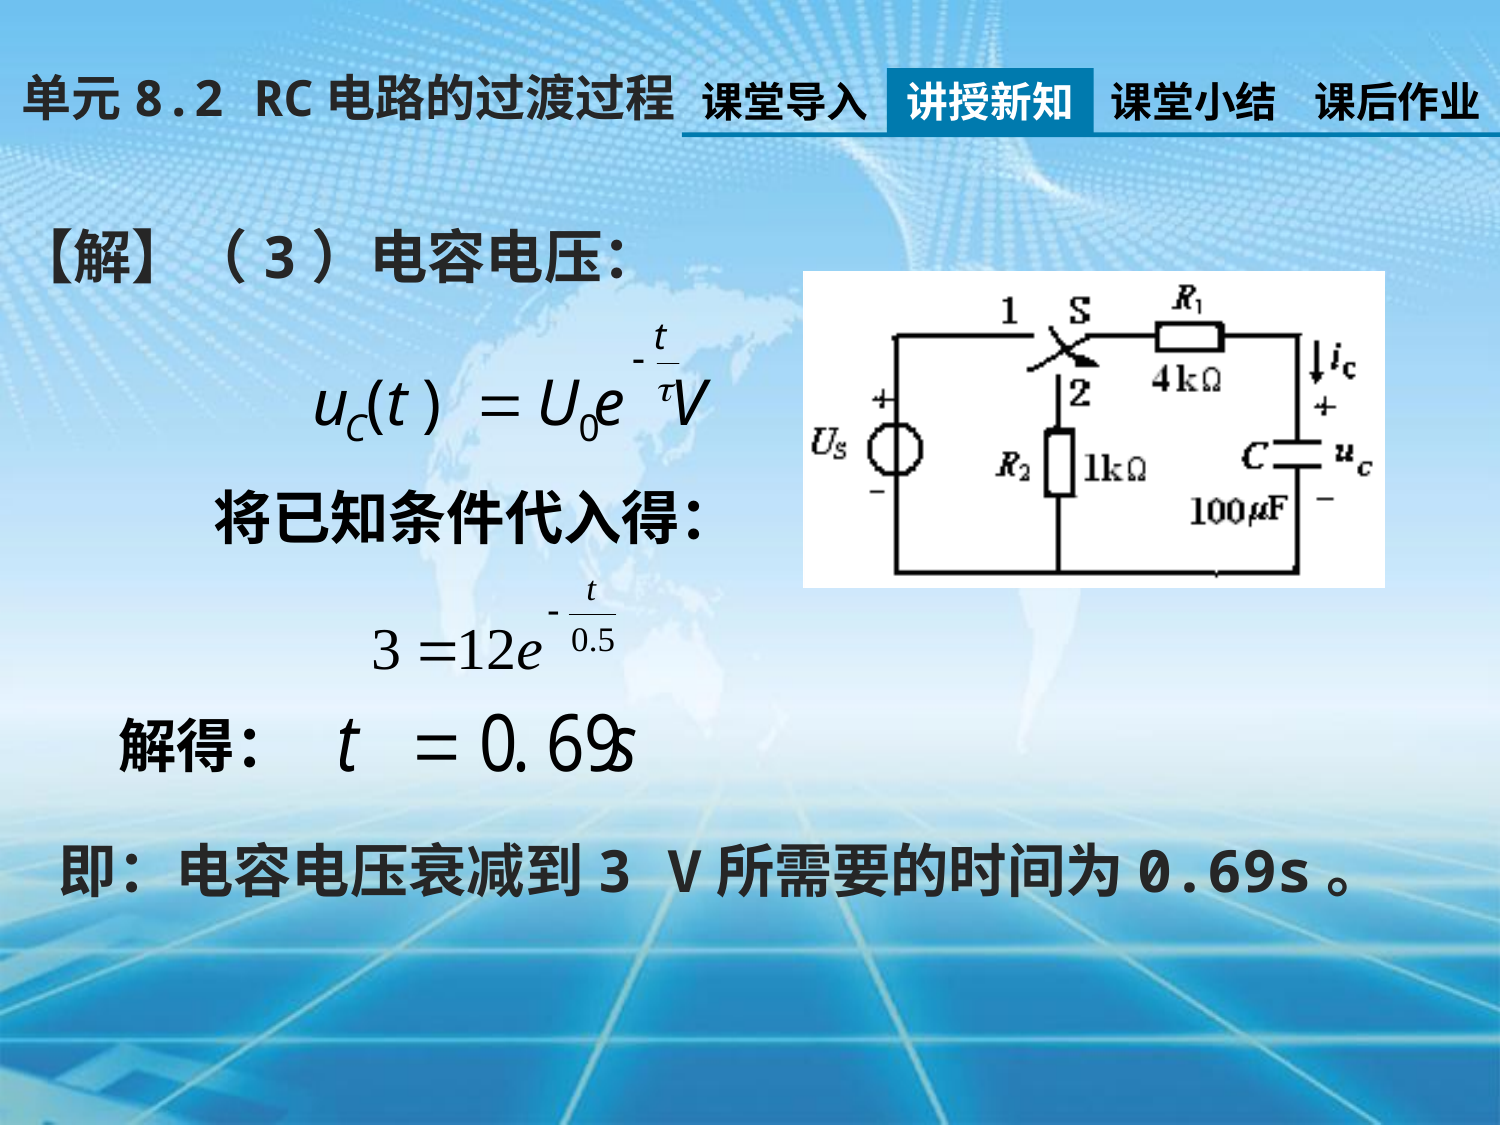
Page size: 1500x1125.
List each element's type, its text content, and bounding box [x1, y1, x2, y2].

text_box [803, 271, 1385, 588]
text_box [308, 303, 727, 452]
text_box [6, 59, 1500, 135]
text_box 解得： [103, 702, 309, 787]
text_box 即：电容电压衰减到3 V所需要的时间为0.69s。 [44, 826, 1400, 912]
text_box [340, 698, 660, 785]
text_box 【解】（3）电容电压： [0, 212, 1266, 298]
picture [0, 0, 1500, 1125]
text_box 将已知条件代入得： [199, 473, 754, 559]
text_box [363, 561, 629, 685]
